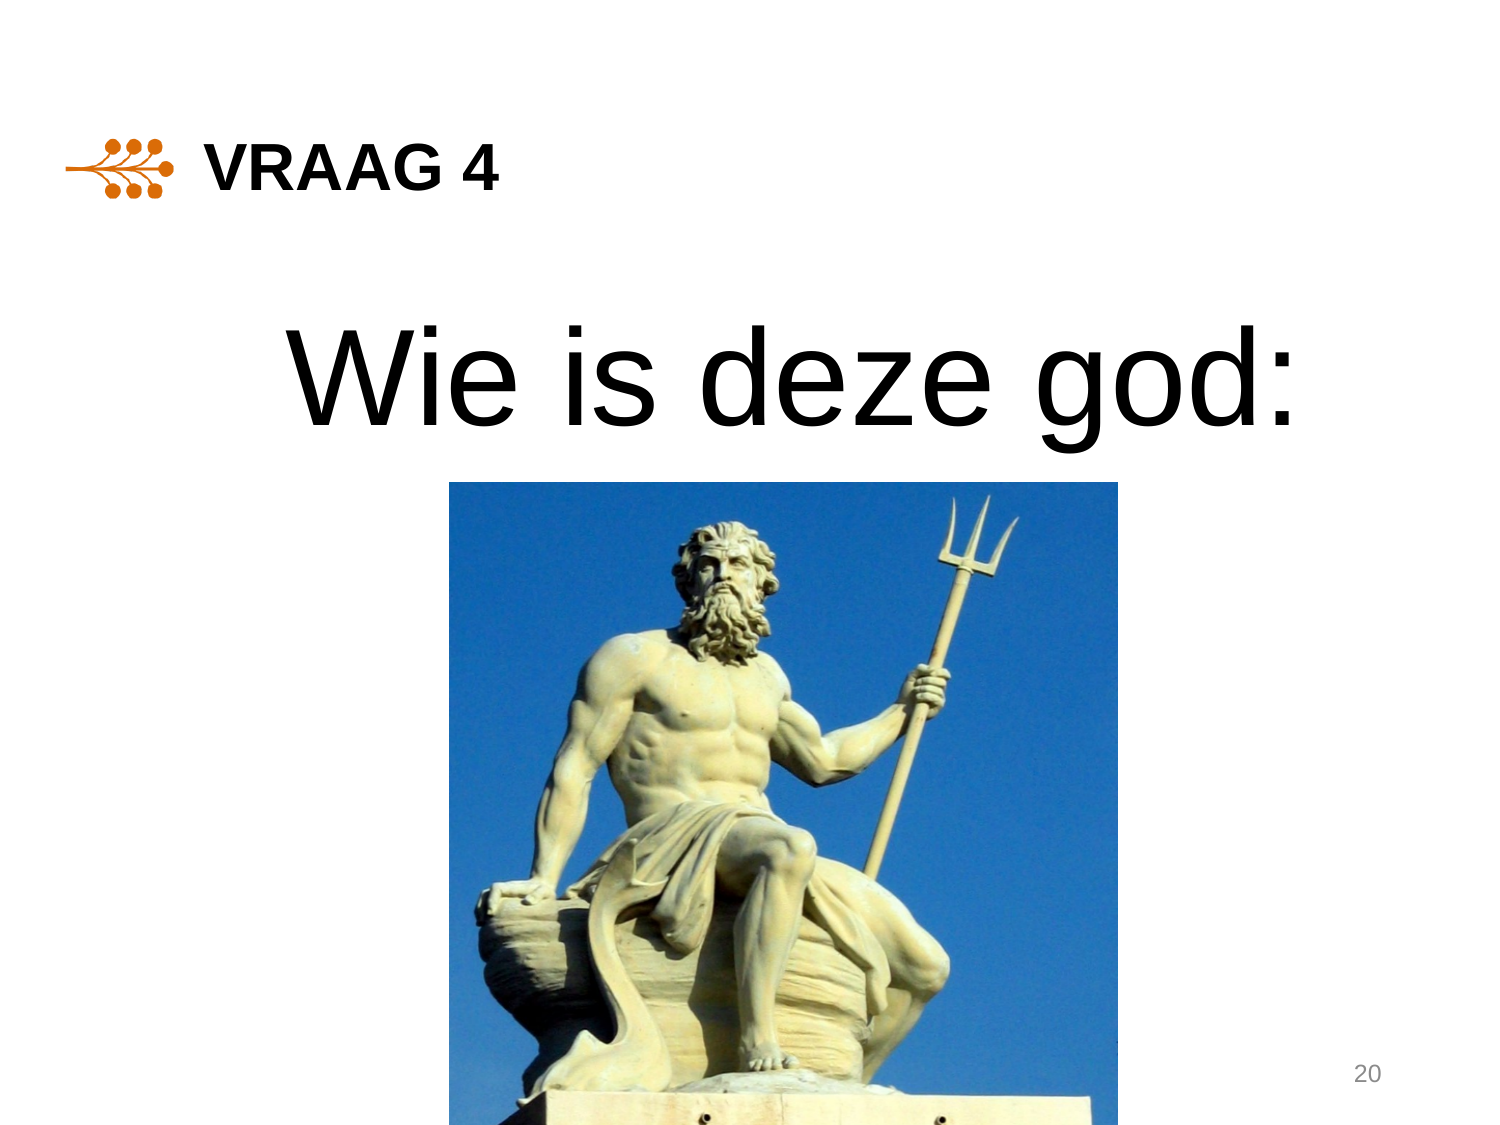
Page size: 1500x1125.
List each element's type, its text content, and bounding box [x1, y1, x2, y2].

picture [65, 138, 174, 199]
picture [449, 482, 1118, 1125]
slide_number 20 [1118, 1042, 1397, 1103]
title Vraag 4 [188, 59, 1397, 278]
list Wie is deze god: [190, 299, 1397, 1014]
